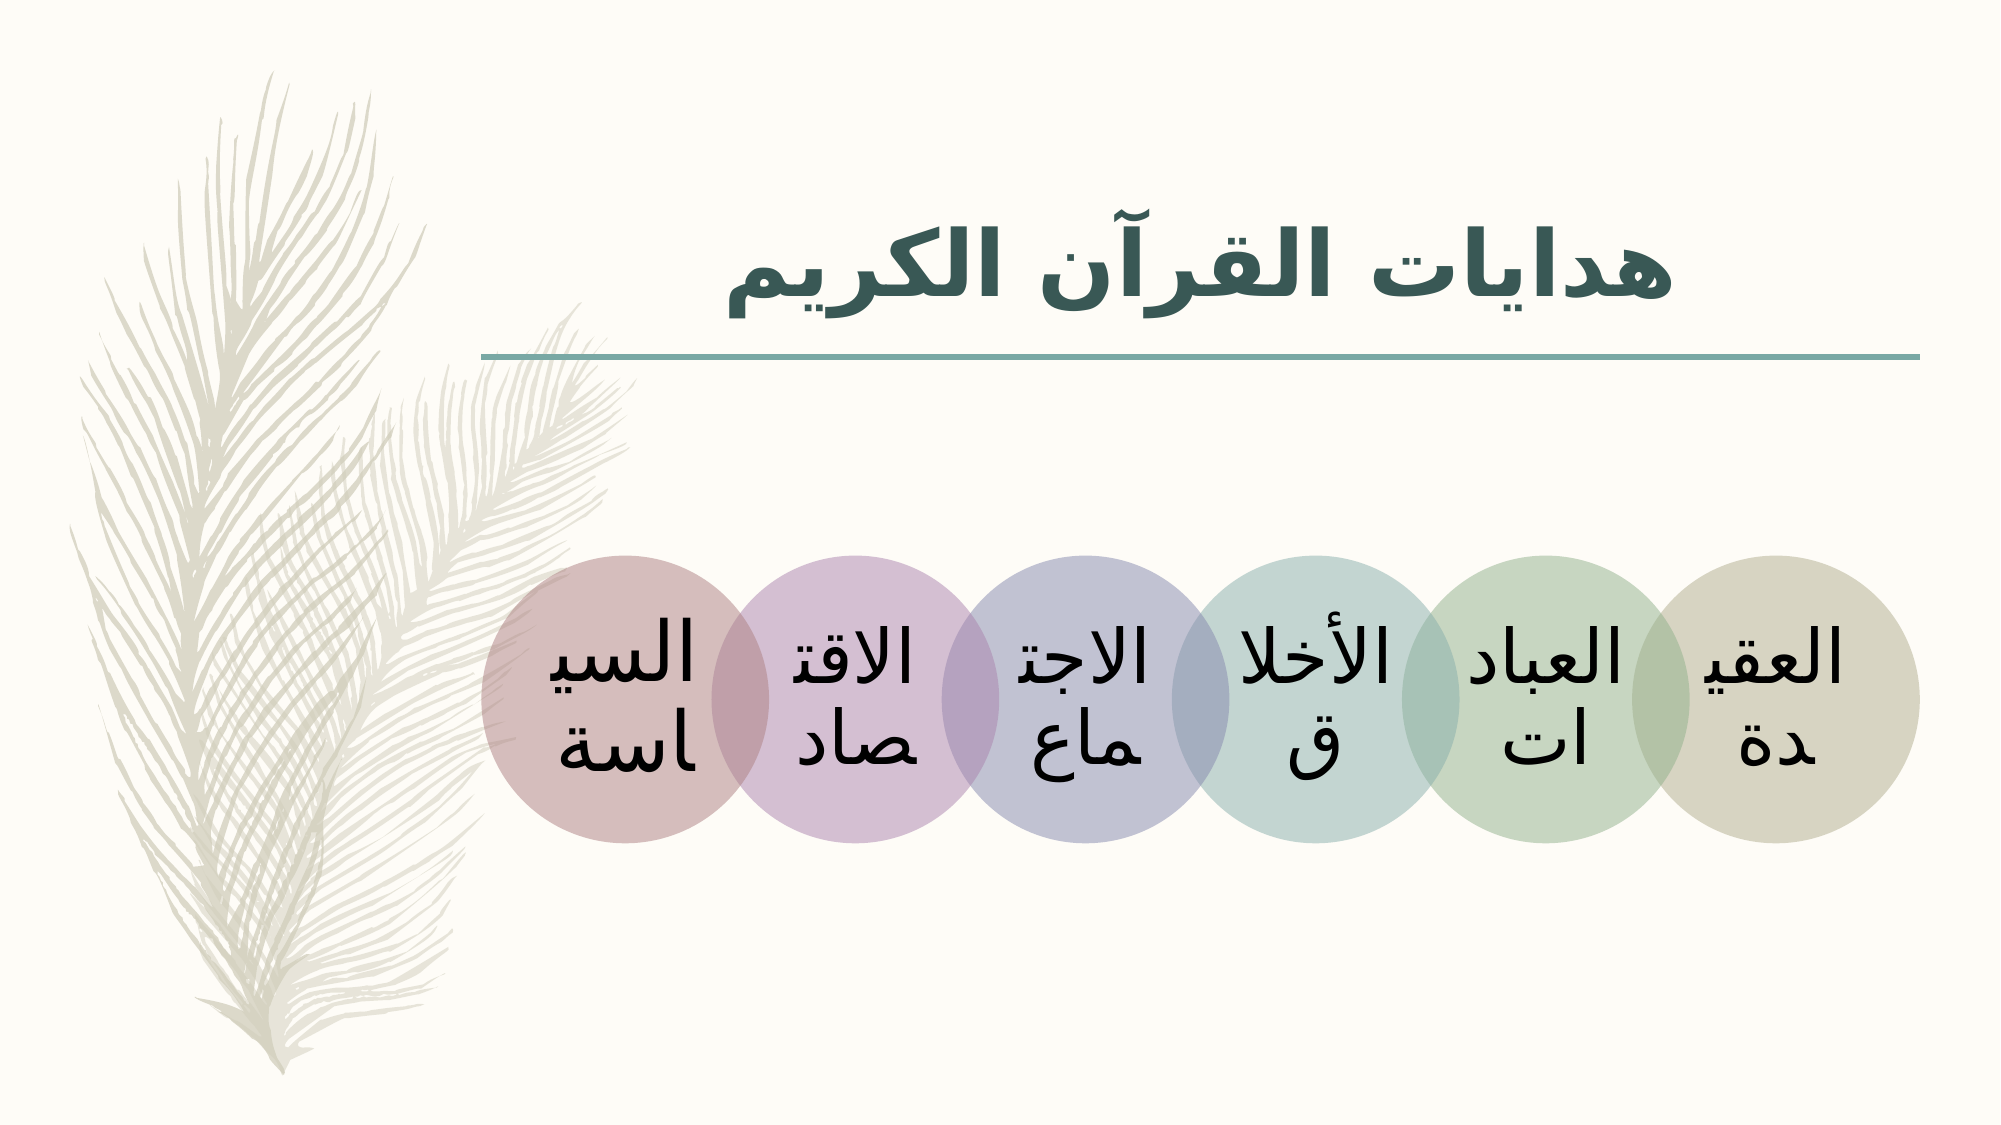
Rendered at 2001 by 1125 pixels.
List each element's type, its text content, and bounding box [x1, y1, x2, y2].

title هدايات القرآن الكريم [481, 93, 1920, 350]
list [480, 399, 1921, 1000]
